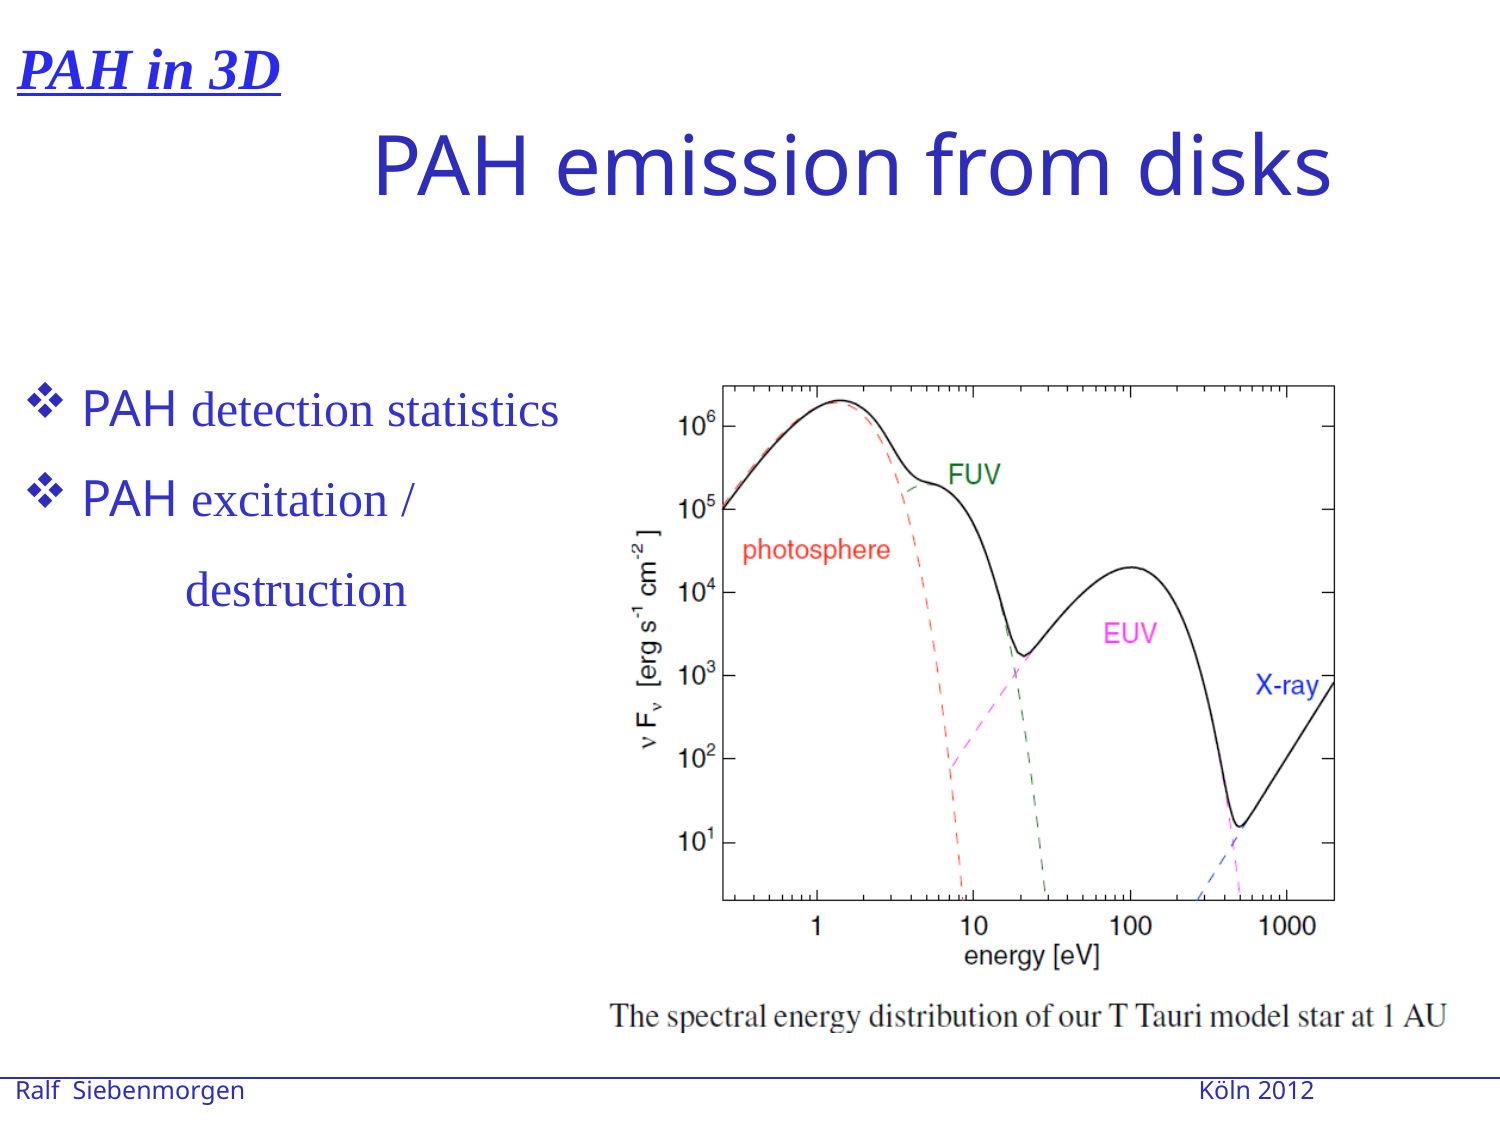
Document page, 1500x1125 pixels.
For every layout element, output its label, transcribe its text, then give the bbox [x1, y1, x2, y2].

text_box PAH emission from disks [356, 70, 1350, 219]
text_box PAH in 3D [1, 0, 296, 109]
text_box PAH detection statistics PAH excitation / destruction [8, 278, 762, 625]
picture [608, 361, 1465, 1033]
